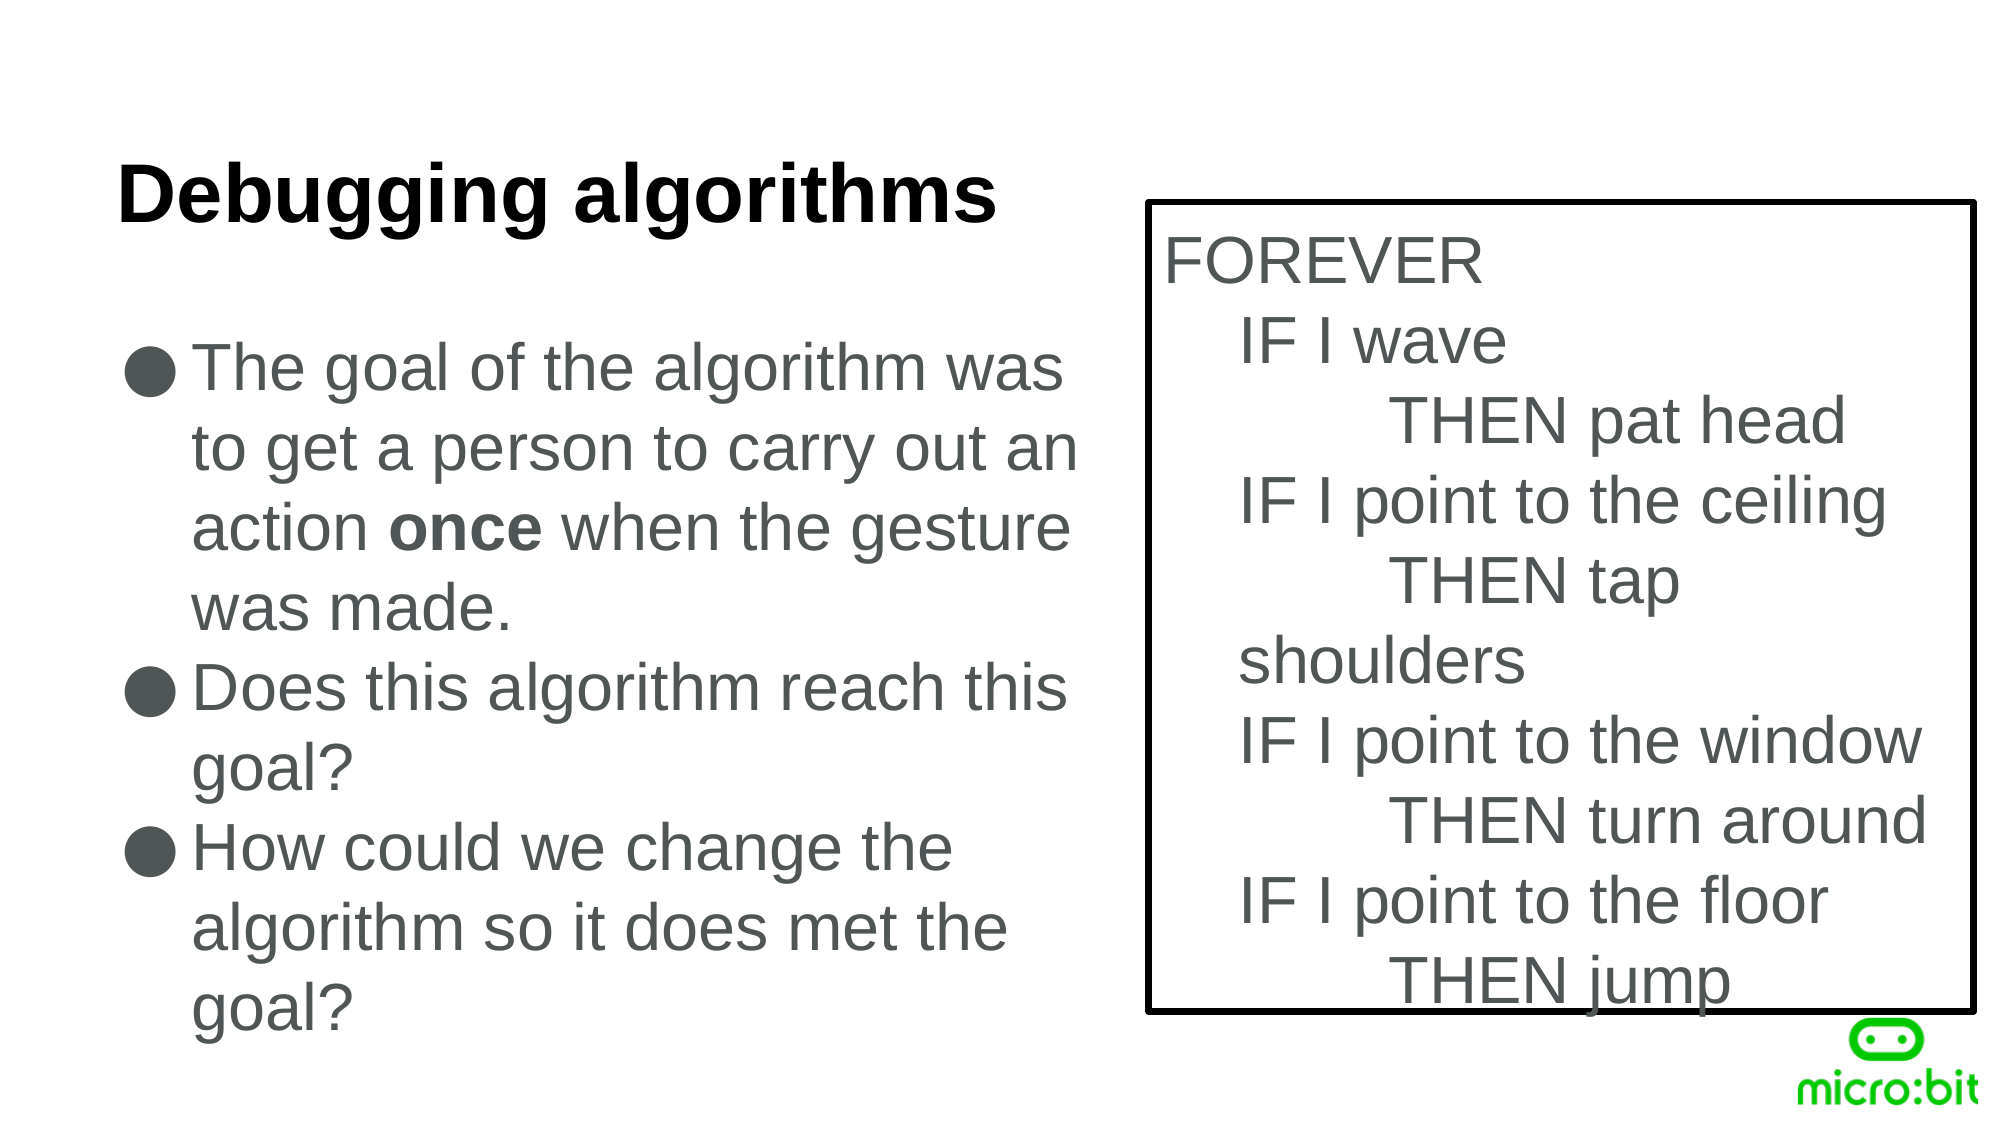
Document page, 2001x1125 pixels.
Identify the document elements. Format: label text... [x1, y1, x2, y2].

picture [1797, 1017, 1978, 1106]
text_box Debugging algorithms The goal of the algorithm was to get a person to carry out an action once when the gesture was made. Does this algorithm reach this goal? How could we change the algorithm so it does met the goal? [101, 45, 1118, 869]
text_box FOREVER IF I wave THEN pat head IF I point to the ceiling THEN tap shoulders IF I point to the window THEN turn around IF I point to the floor THEN jump [1148, 202, 1974, 1012]
